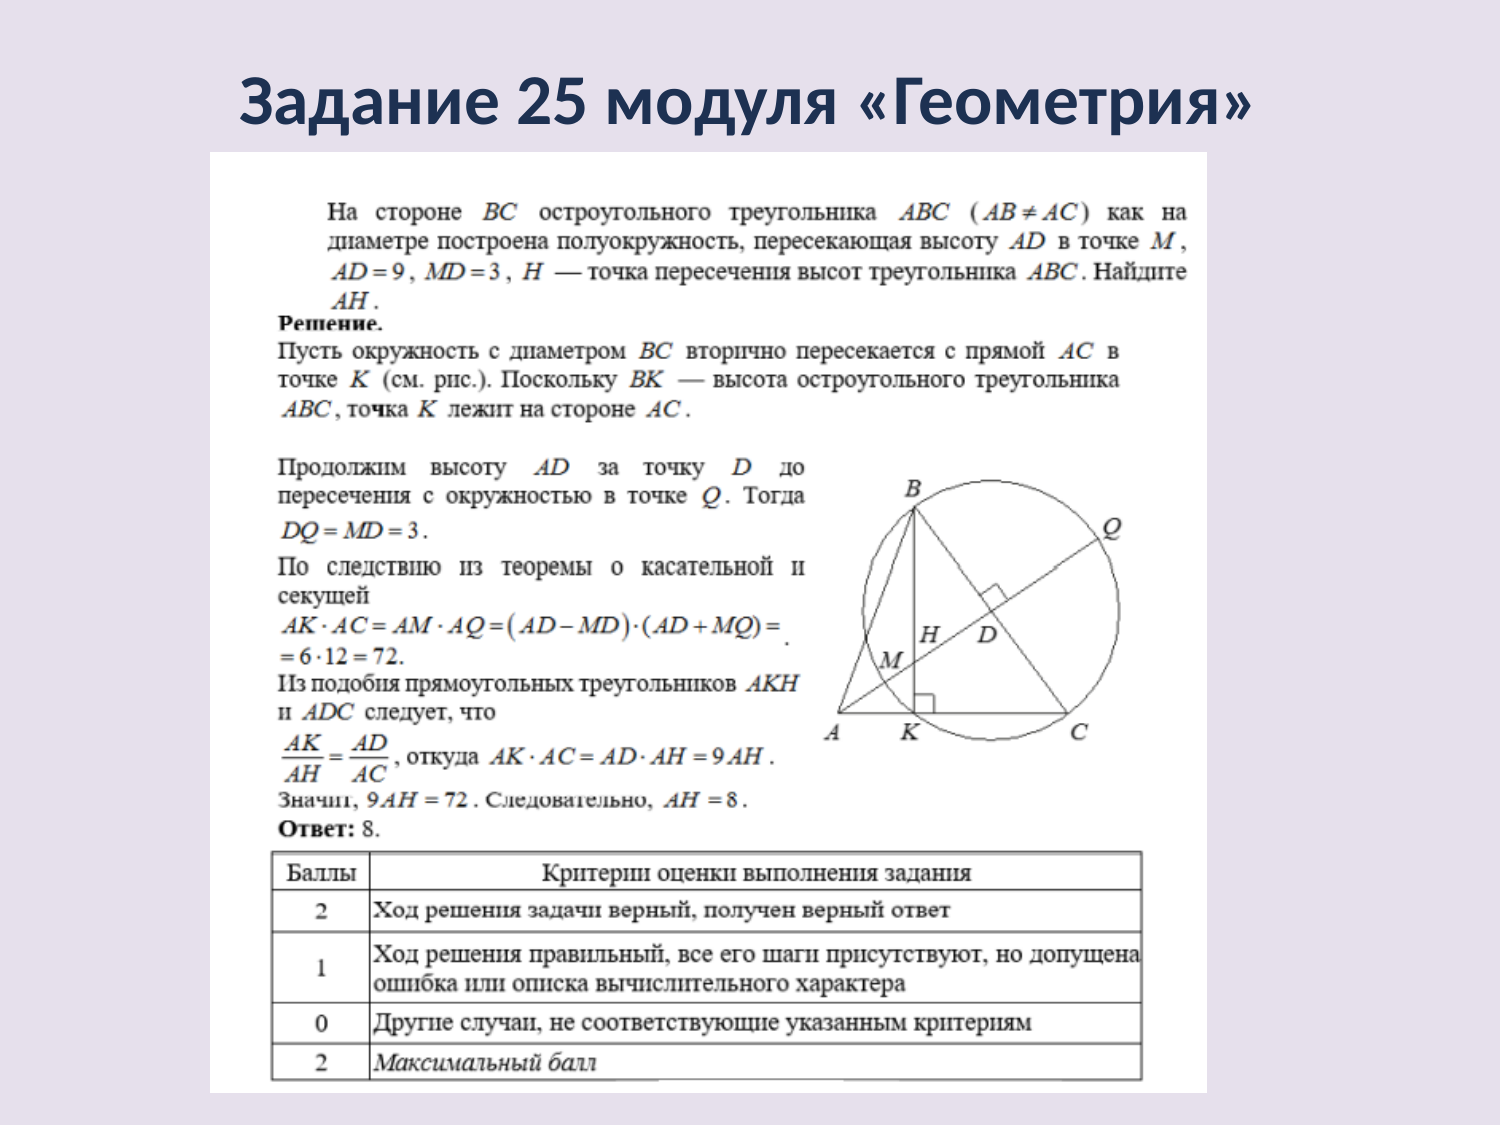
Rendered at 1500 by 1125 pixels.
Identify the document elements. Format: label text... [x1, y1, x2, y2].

title Задание 25 модуля «Геометрия» [75, 45, 1425, 233]
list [210, 152, 1208, 1093]
